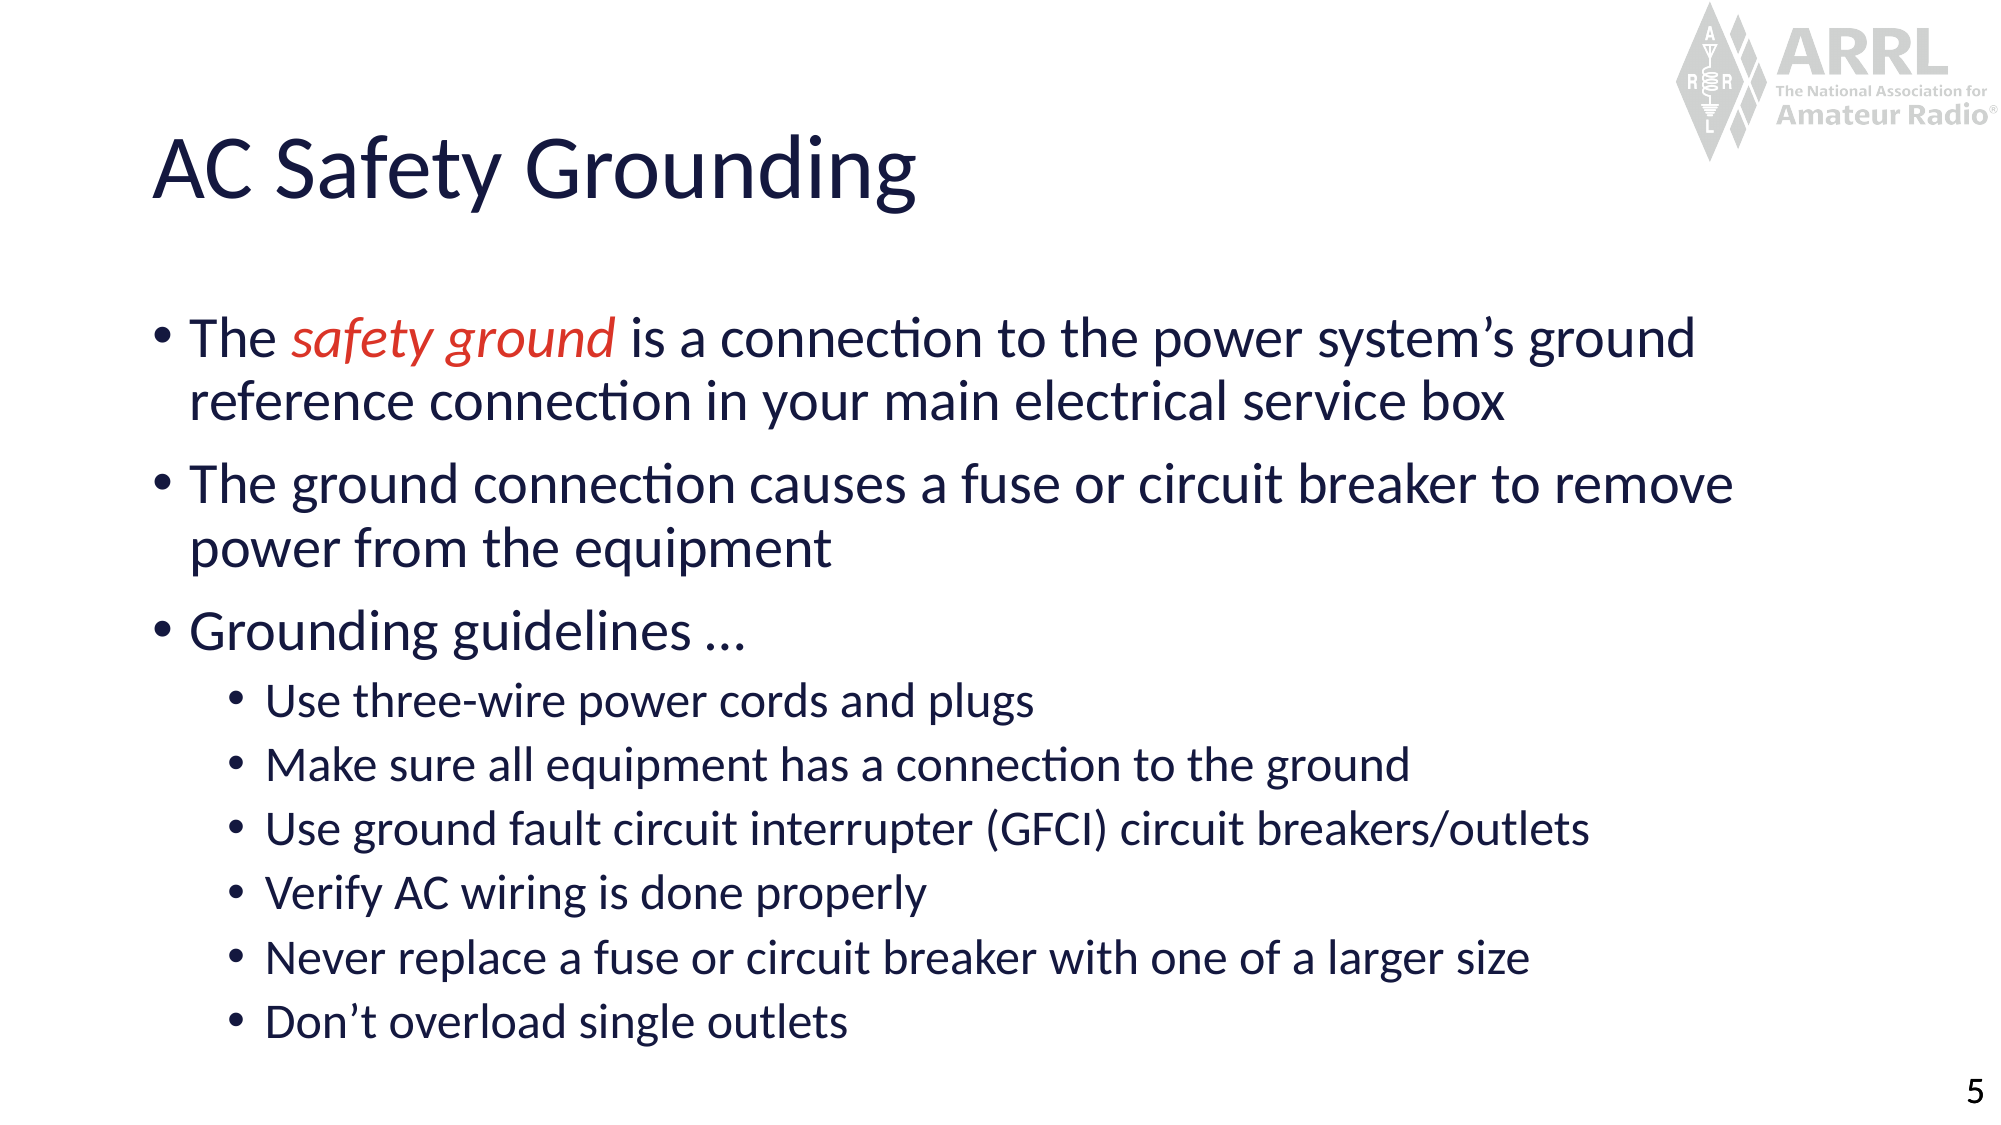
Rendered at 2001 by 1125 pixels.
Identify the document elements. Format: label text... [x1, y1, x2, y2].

picture [1674, 0, 2000, 164]
title AC Safety Grounding [137, 59, 1863, 278]
list The safety ground is a connection to the power system’s ground reference connection in your main electrical service box The ground connection causes a fuse or circuit breaker to remove power from the equipment Grounding guidelines … Use three-wire power cords and plugs Make sure all equipment has a connection to the ground Use ground fault circuit interrupter (GFCI) circuit breakers/outlets Verify AC wiring is done properly Never replace a fuse or circuit breaker with one of a larger size Don’t overload single outlets [137, 299, 1863, 1066]
